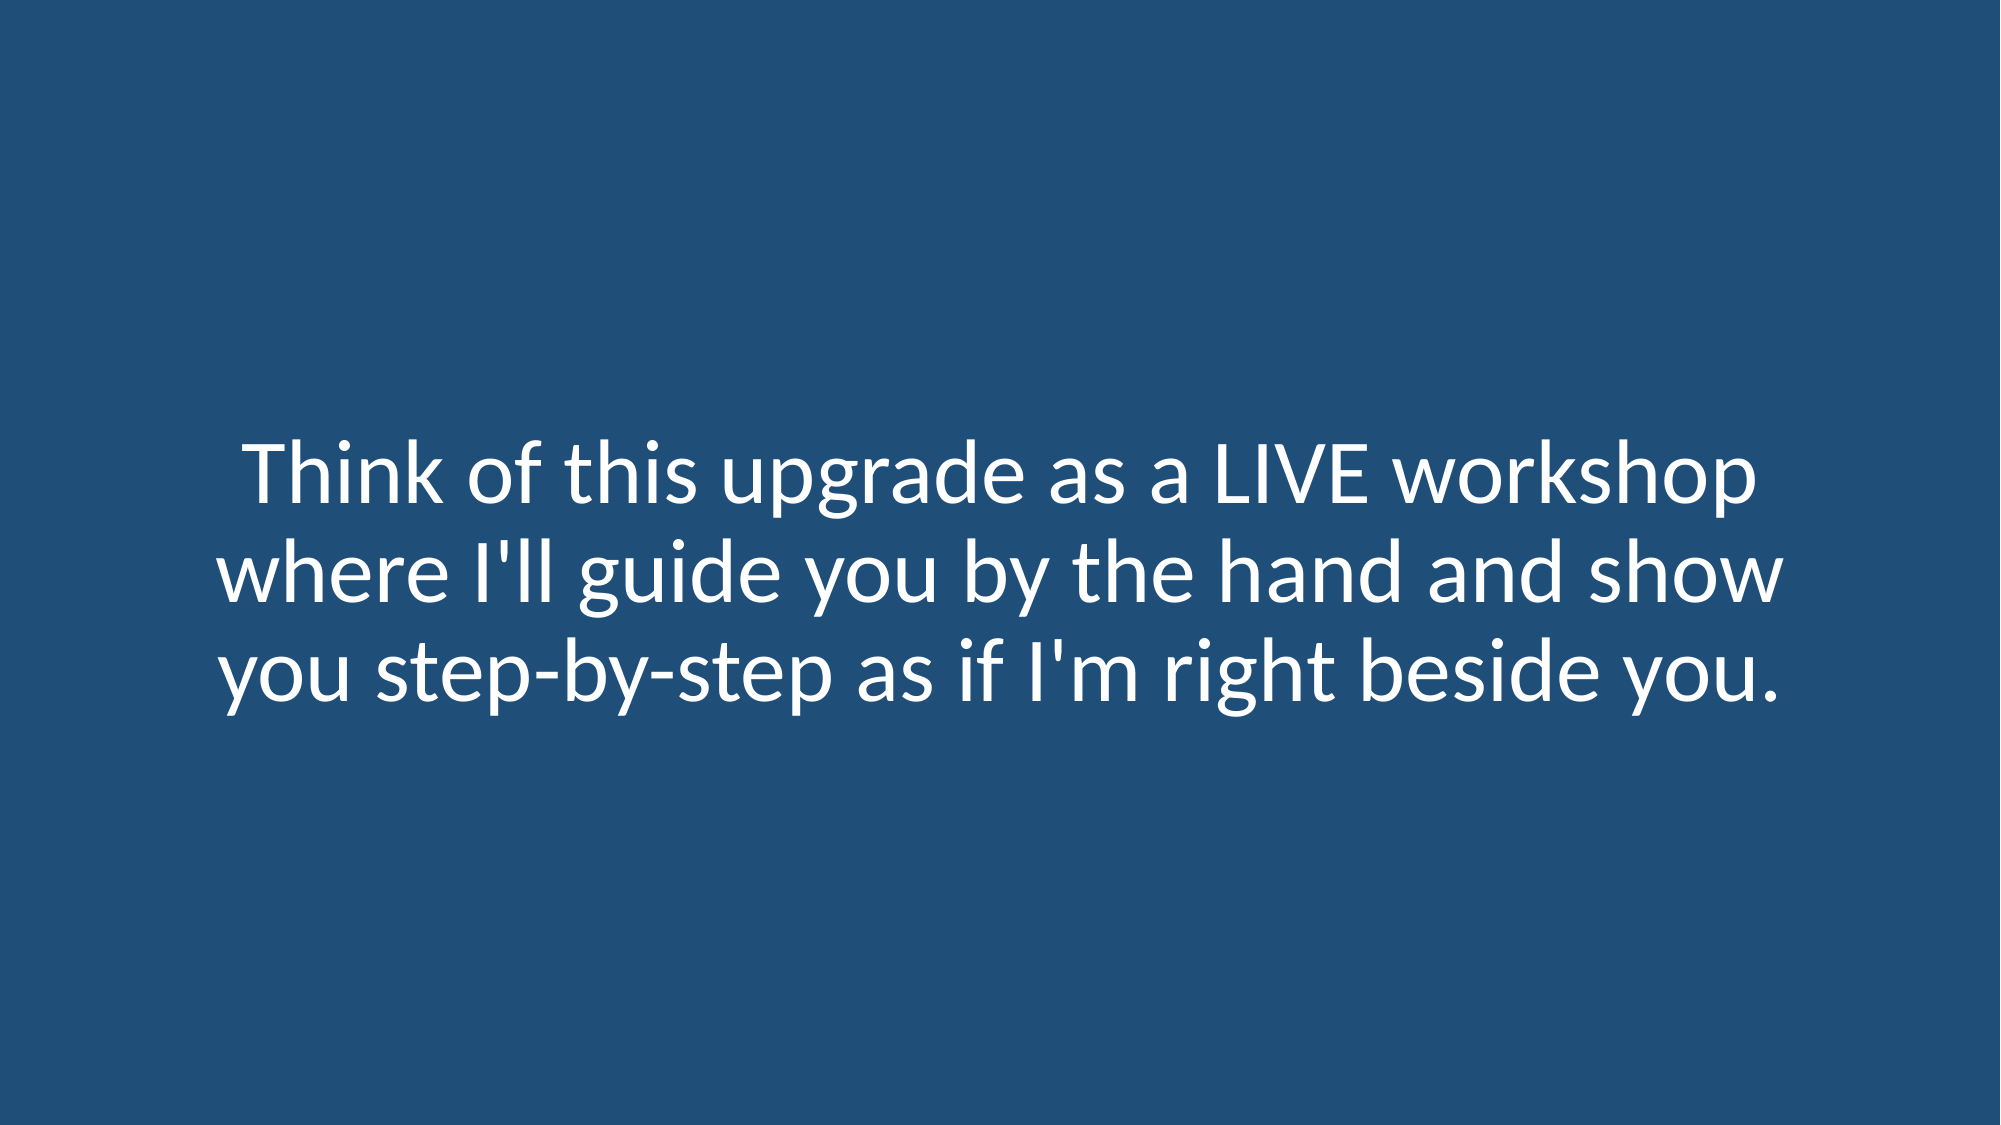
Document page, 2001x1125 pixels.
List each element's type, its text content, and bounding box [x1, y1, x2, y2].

list Think of this upgrade as a LIVE workshop where I'll guide you by the hand and show you step-by-step as if I'm right beside you. [138, 416, 1864, 952]
